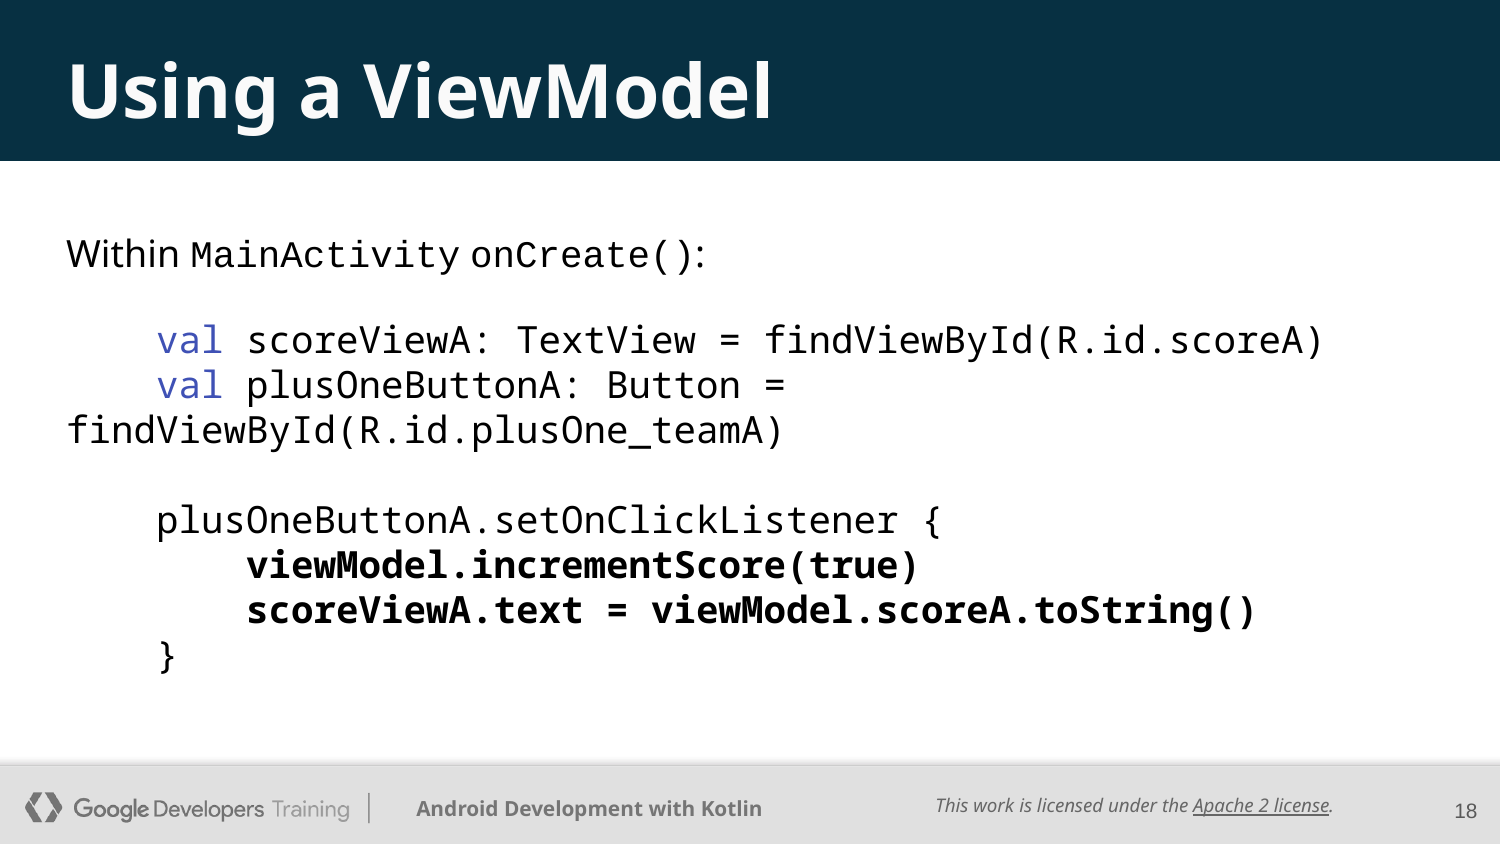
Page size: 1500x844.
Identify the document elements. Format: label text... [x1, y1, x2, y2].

text_box Within MainActivity onCreate(): [51, 214, 1449, 309]
title Using a ViewModel [51, 28, 1449, 122]
list val scoreViewA: TextView = findViewById(R.id.scoreA) val plusOneButtonA: Button = findViewById(R.id.plusOne_teamA) plusOneButtonA.setOnClickListener { viewModel.incrementScore(true) scoreViewA.text = viewModel.scoreA.toString() } [51, 309, 1449, 713]
picture [0, 161, 1500, 844]
slide_number ‹#› [1402, 777, 1493, 842]
